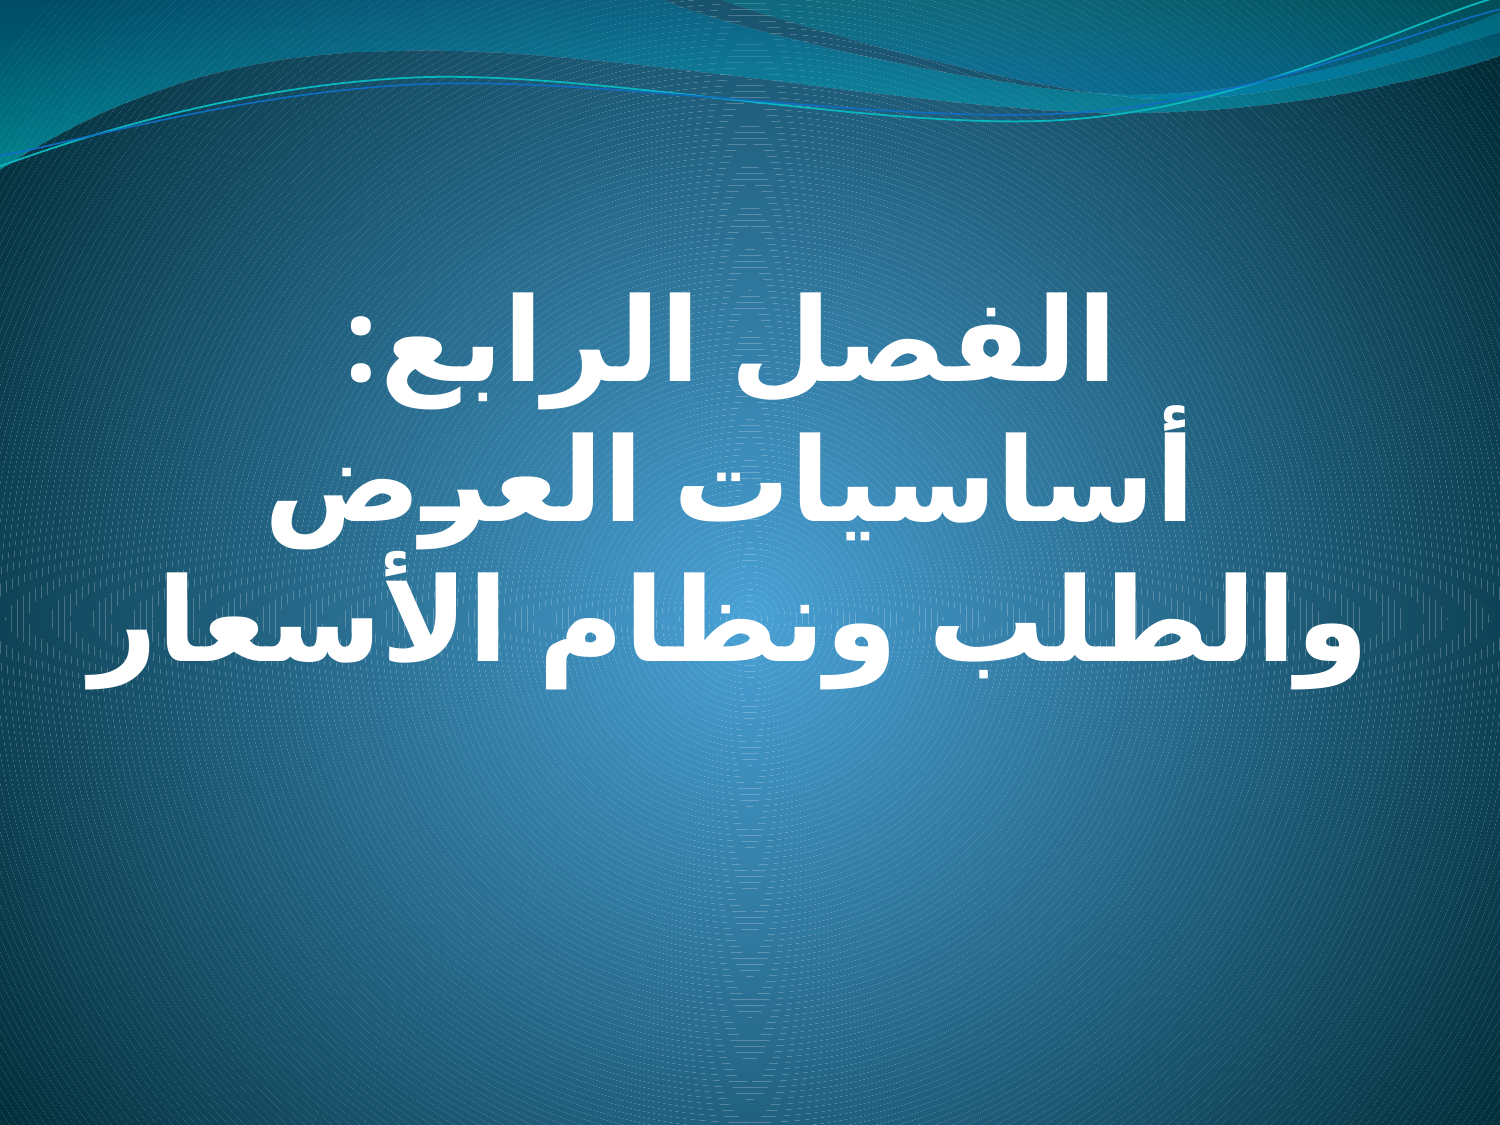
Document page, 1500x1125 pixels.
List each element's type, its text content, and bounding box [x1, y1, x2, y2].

title الفصل الرابع: أساسيات العرض والطلب ونظام الأسعار [87, 385, 1376, 686]
